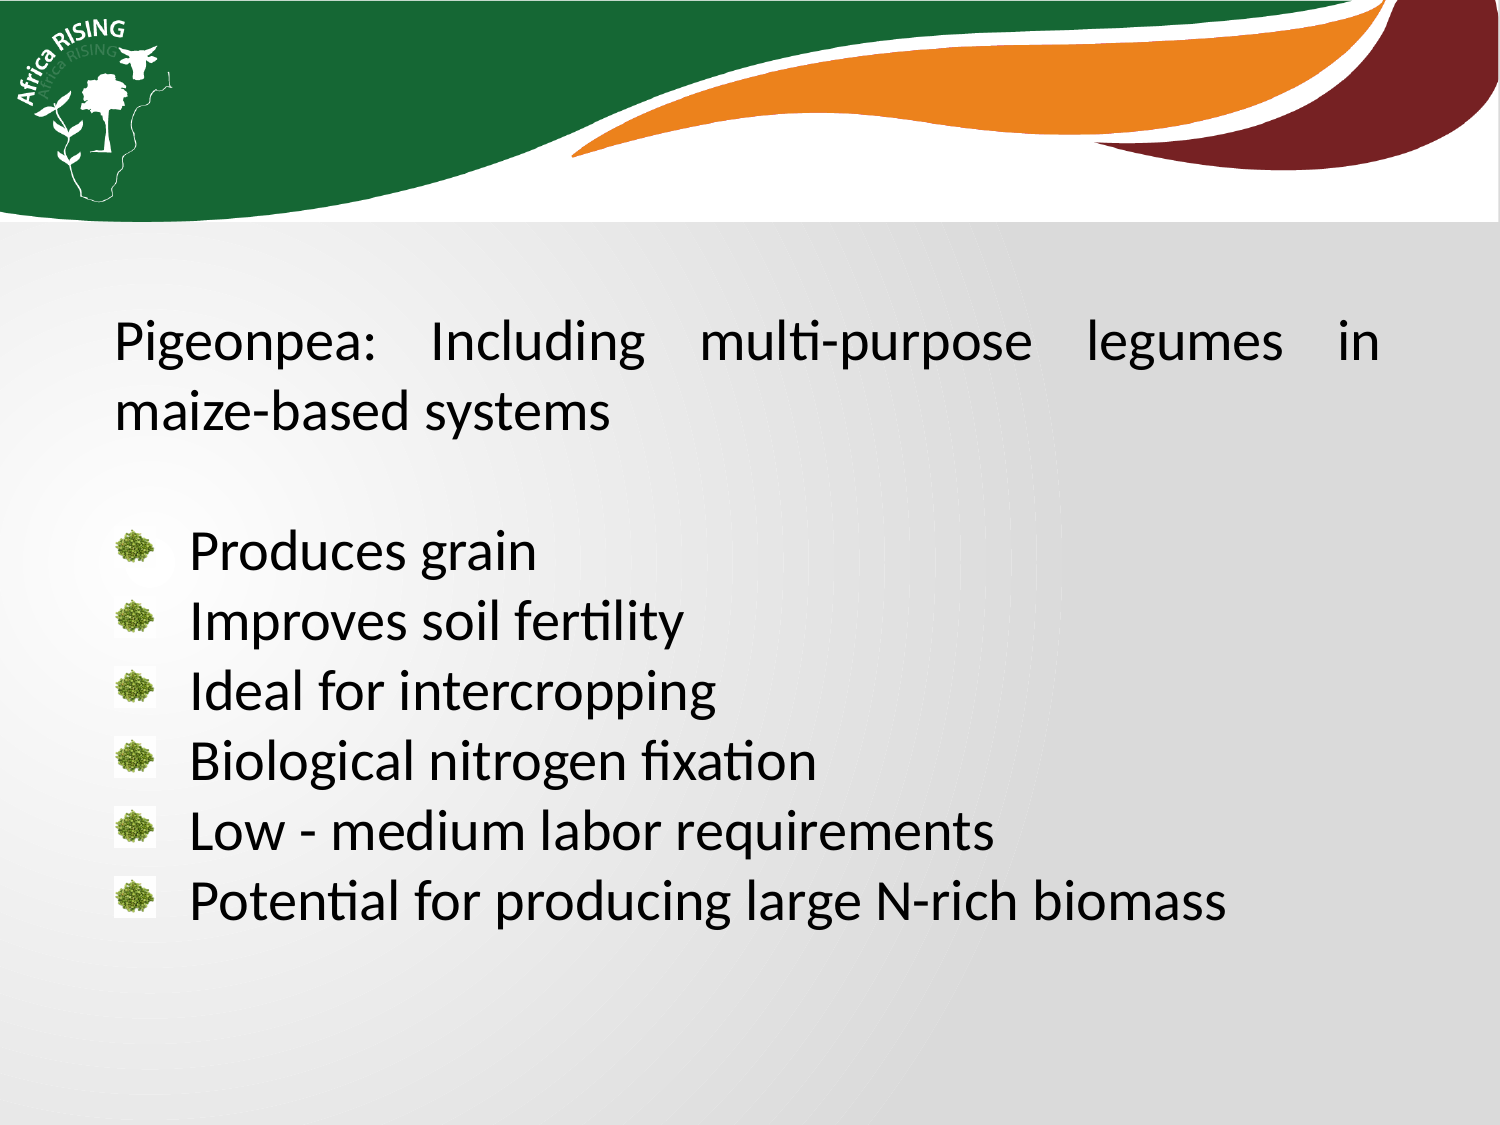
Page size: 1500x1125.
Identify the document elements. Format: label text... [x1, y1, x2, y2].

text_box Pigeonpea: Including multi-purpose legumes in maize-based systems Produces grain Improves soil fertility Ideal for intercropping Biological nitrogen fixation Low - medium labor requirements Potential for producing large N-rich biomass [99, 224, 1397, 1055]
picture [114, 596, 156, 638]
picture [114, 526, 156, 568]
picture [114, 876, 156, 918]
picture [114, 666, 156, 708]
picture [114, 806, 156, 848]
picture [114, 736, 156, 778]
picture [0, 0, 1499, 222]
